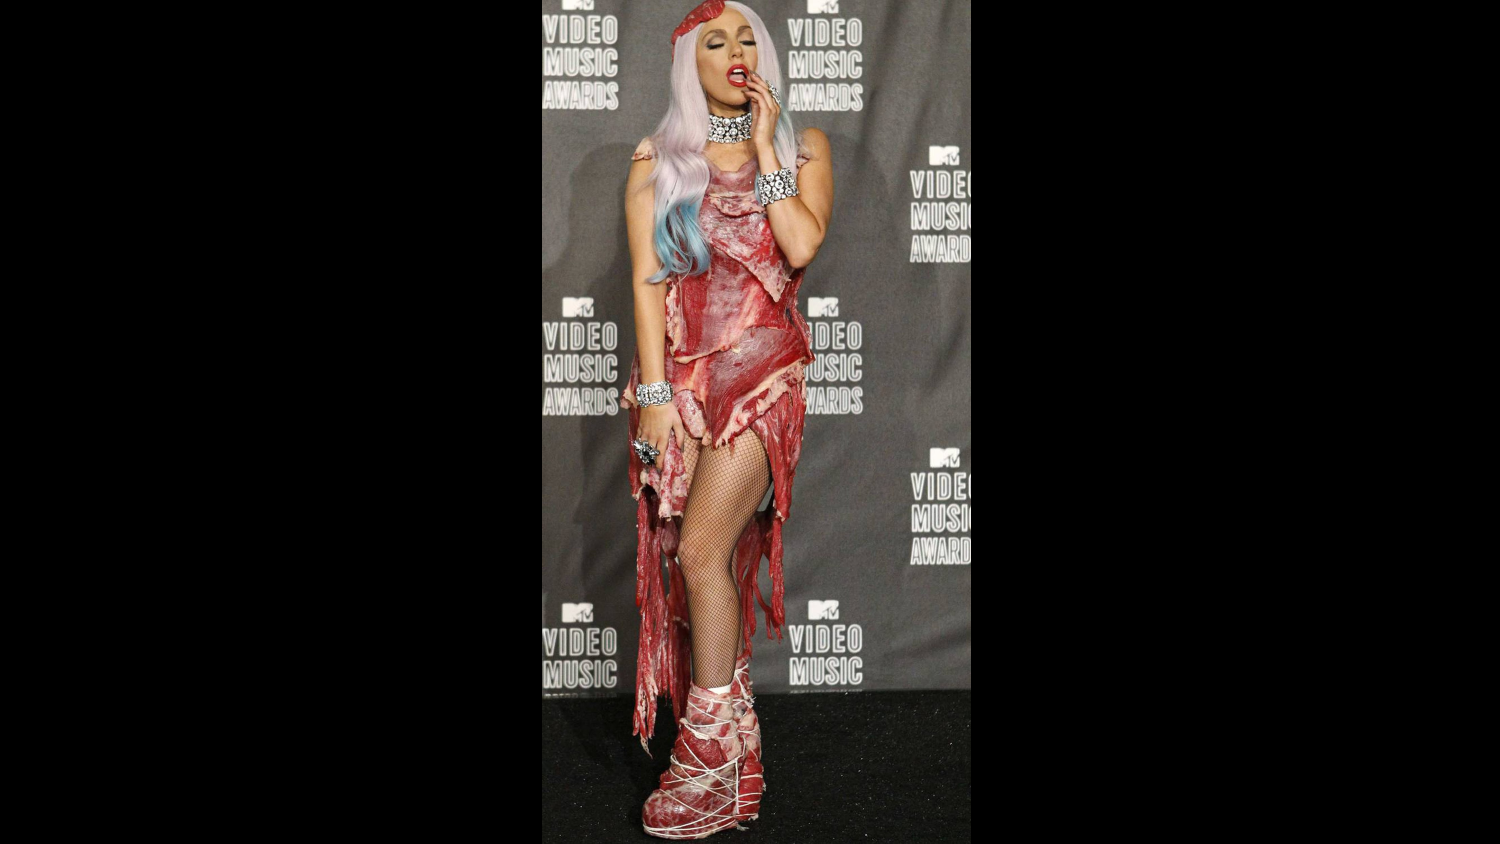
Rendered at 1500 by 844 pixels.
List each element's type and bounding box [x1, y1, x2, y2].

picture [542, 0, 971, 844]
